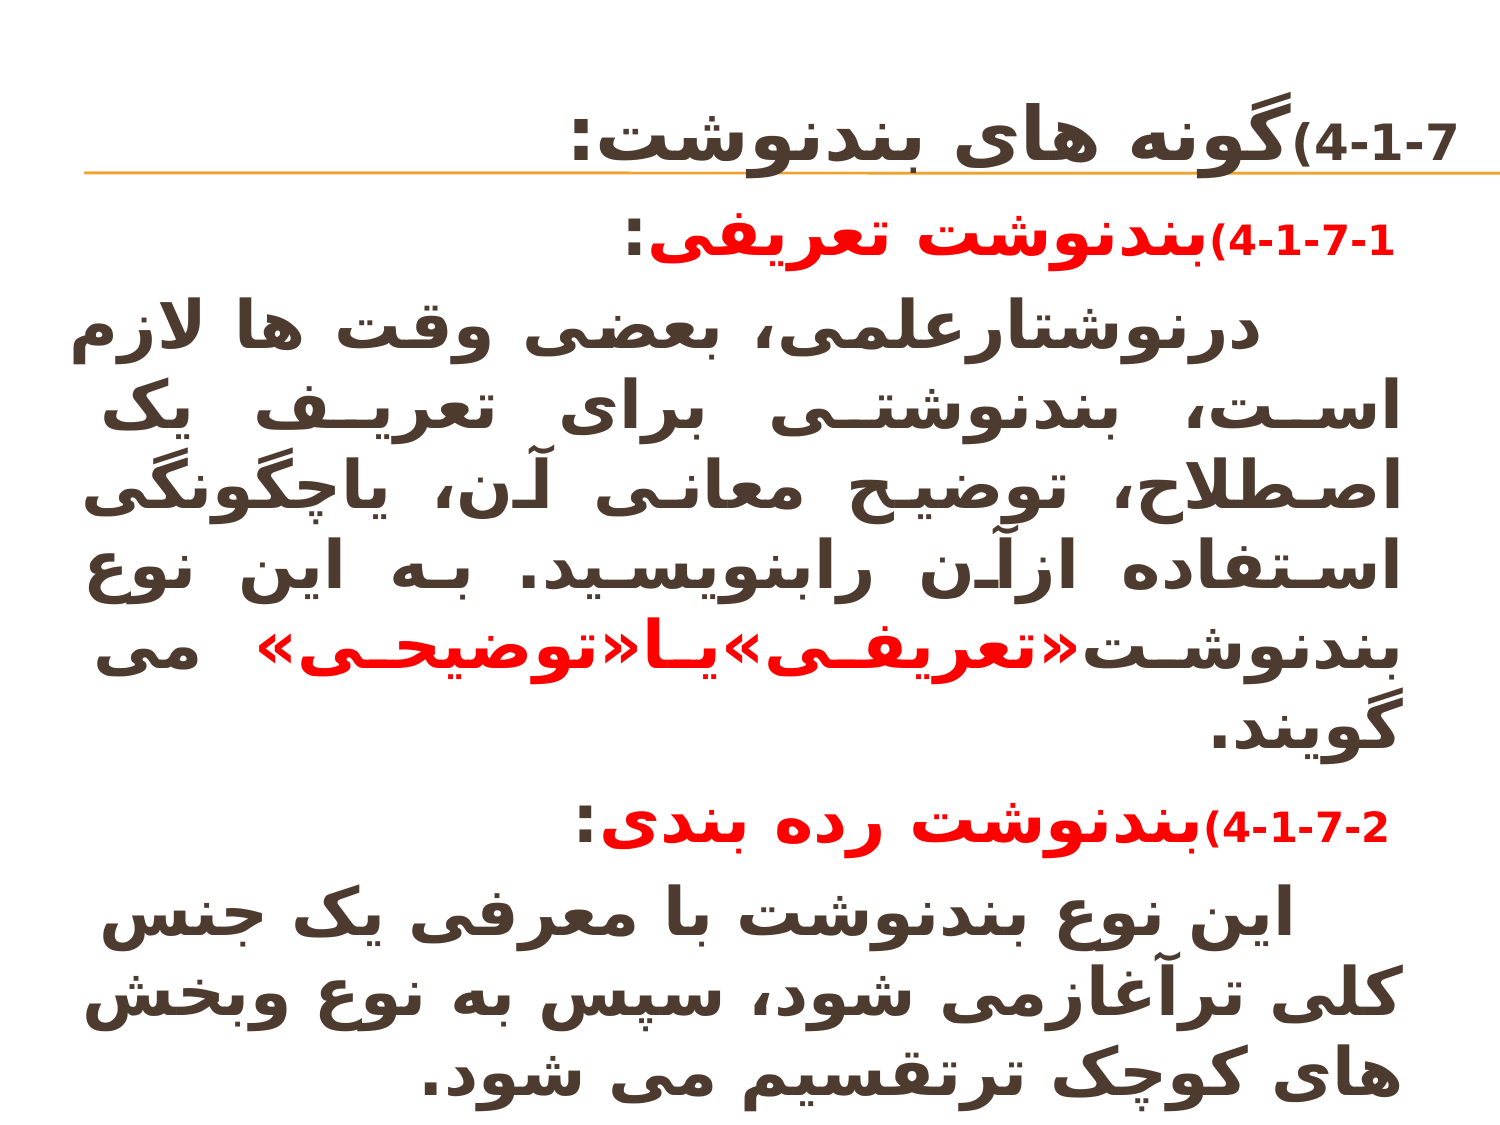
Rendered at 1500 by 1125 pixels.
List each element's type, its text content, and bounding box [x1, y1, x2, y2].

list 4-1-7)گونه های بندنوشت: 4-1-7-1)بندنوشت تعریفی: درنوشتارعلمی، بعضی وقت ها لازم است، بندنوشتی برای تعریف یک اصطلاح، توضیح معانی آن، یاچگونگی استفاده ازآن رابنویسید. به این نوع بندنوشت«تعریفی»یا«توضیحی» می گویند. 4-1-7-2)بندنوشت رده بندی: این نوع بندنوشت با معرفی یک جنس کلی ترآغازمی شود، سپس به نوع وبخش های کوچک ترتقسیم می شود. [50, 78, 1475, 998]
